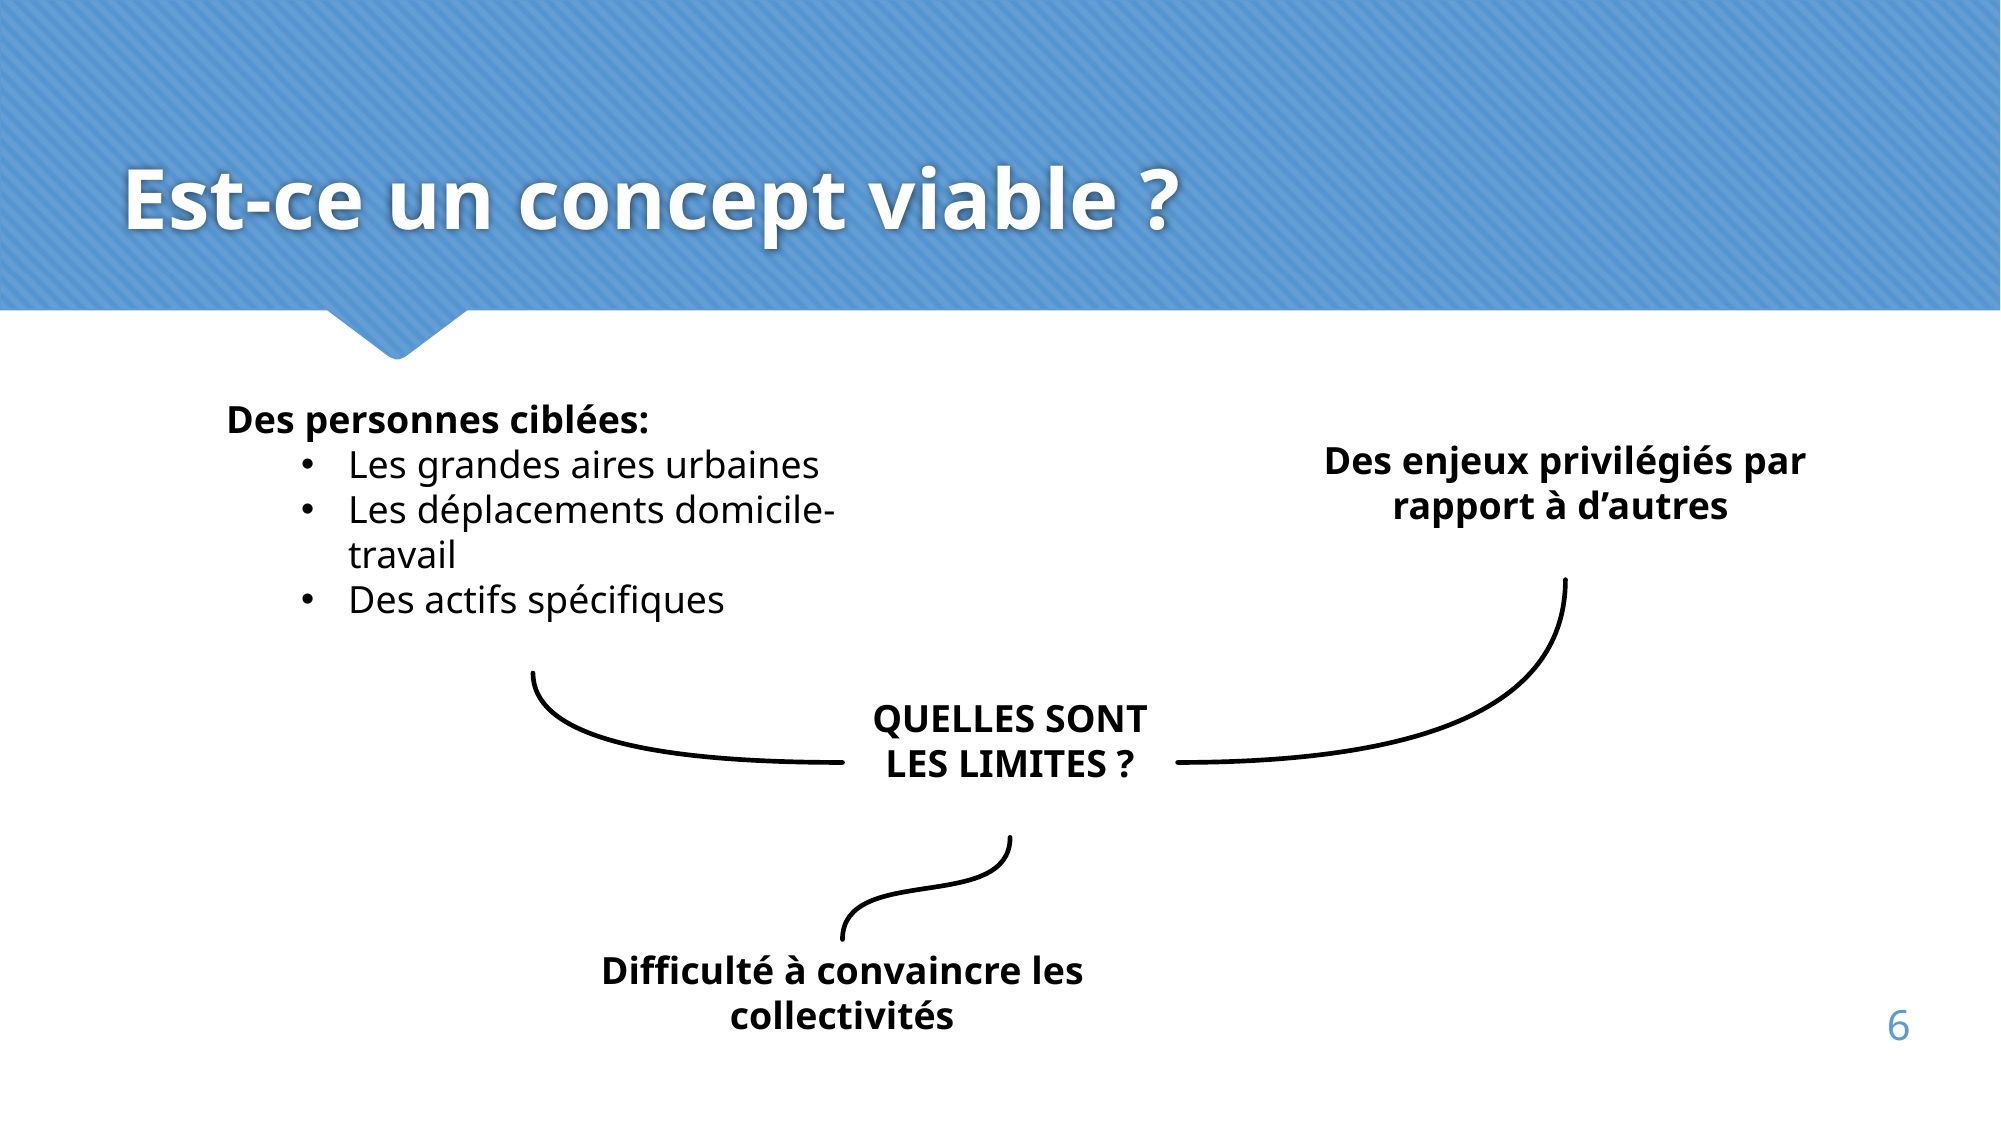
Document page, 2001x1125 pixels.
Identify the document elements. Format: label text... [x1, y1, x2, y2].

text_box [875, 805, 977, 974]
text_box Difficulté à convaincre les collectivités [521, 939, 1164, 1090]
text_box Des enjeux privilégiés par rapport à d’autres [1243, 429, 1887, 580]
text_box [1177, 581, 1566, 764]
text_box QUELLES SONT LES LIMITES ? [842, 687, 1178, 838]
title Est-ce un concept viable ? [106, 94, 1842, 254]
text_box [643, 564, 732, 875]
text_box Des personnes ciblées: Les grandes aires urbaines Les déplacements domicile-travail Des actifs spécifiques [211, 388, 855, 673]
slide_number 6 [1751, 970, 1926, 1051]
